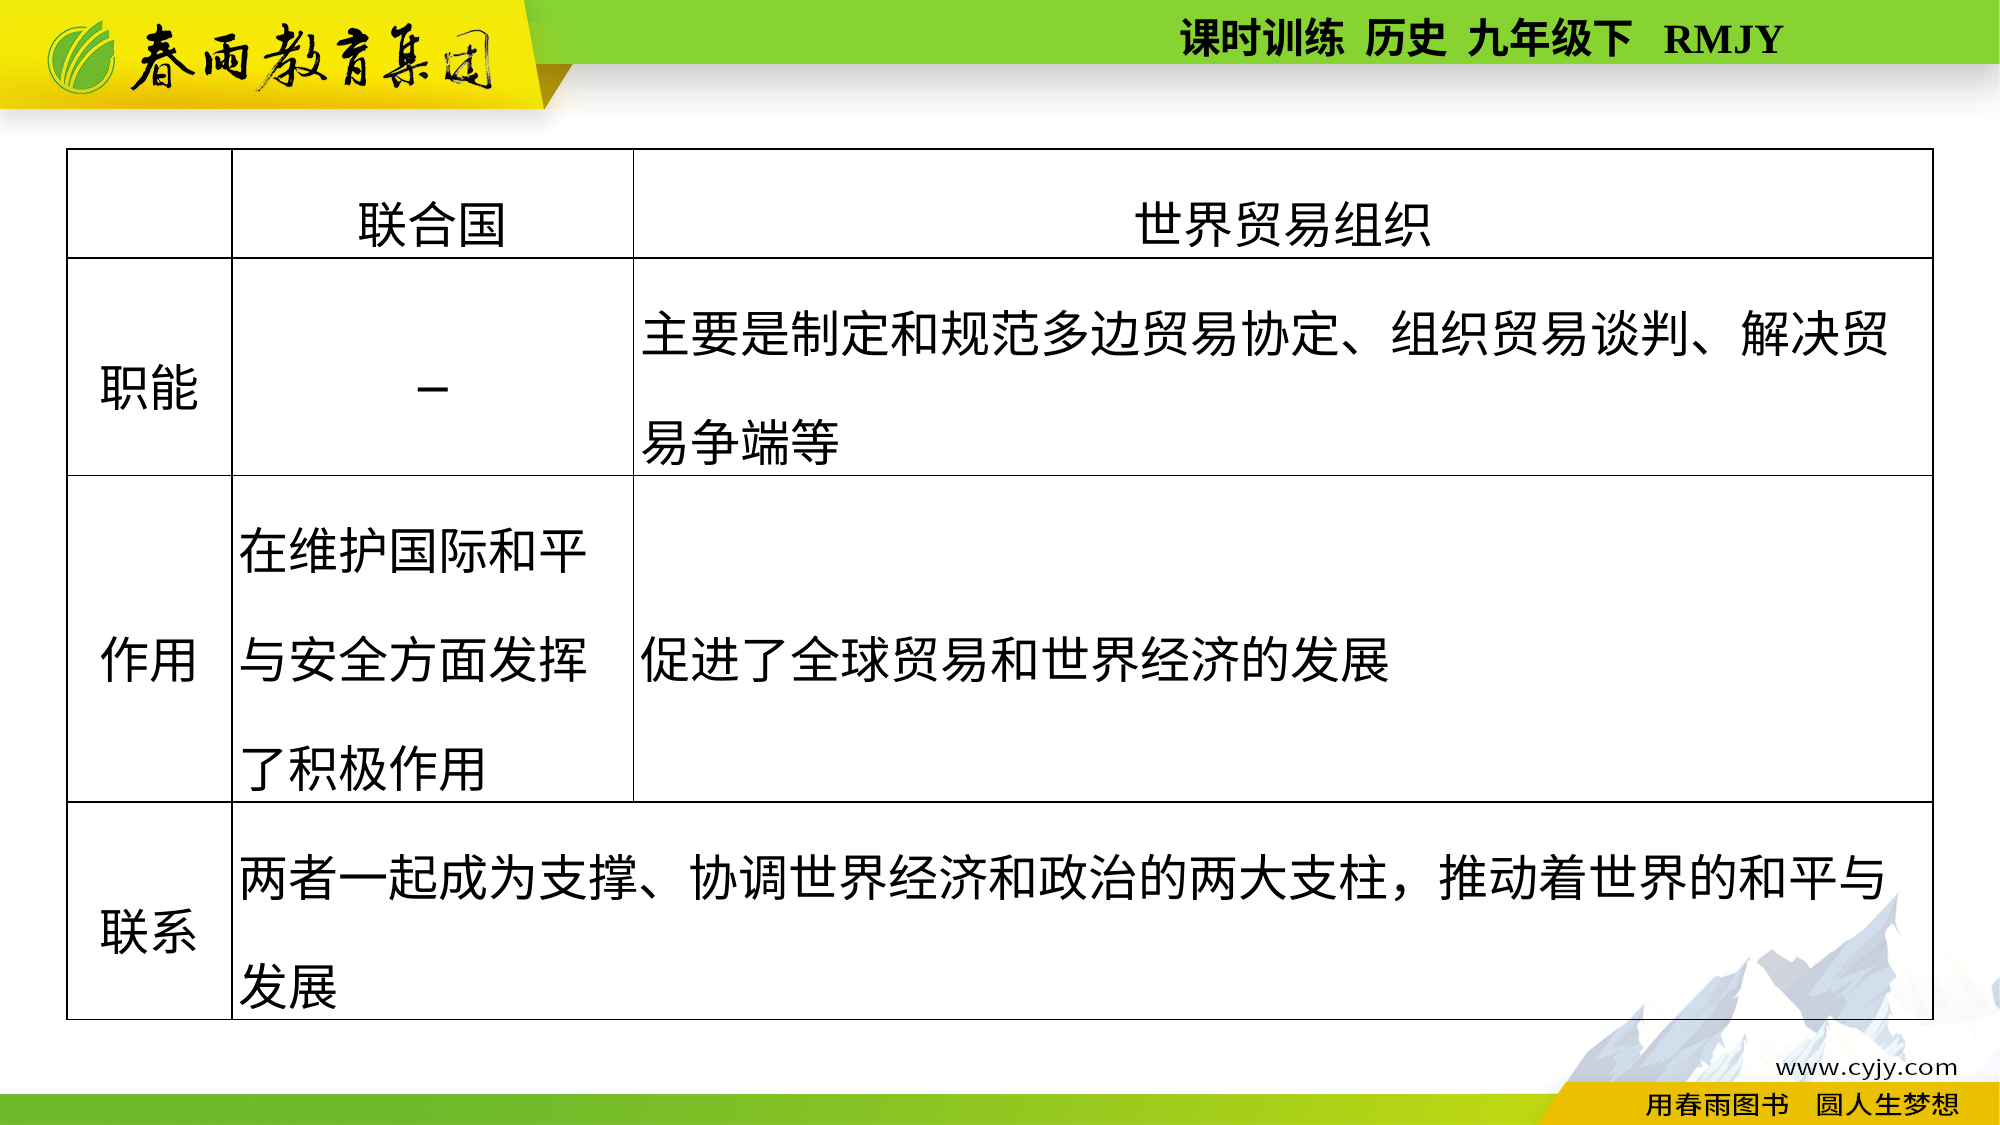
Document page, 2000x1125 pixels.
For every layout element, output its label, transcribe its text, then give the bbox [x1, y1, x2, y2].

table_cell 职能 [68, 259, 231, 475]
table_header 联合国 [233, 150, 633, 257]
table_cell — [233, 259, 633, 475]
table_header [68, 150, 231, 257]
table_cell 两者一起成为支撑、协调世界经济和政治的两大支柱，推动着世界的和平与发展 [233, 803, 1932, 1019]
table_header 世界贸易组织 [634, 150, 1932, 257]
table_cell 促进了全球贸易和世界经济的发展 [634, 476, 1932, 801]
table_cell 联系 [68, 803, 231, 1019]
table_cell 主要是制定和规范多边贸易协定、组织贸易谈判、解决贸易争端等 [634, 259, 1932, 475]
table_cell 作用 [68, 476, 231, 801]
table_cell 在维护国际和平与安全方面发挥了积极作用 [233, 476, 633, 801]
picture [0, 0, 2000, 1125]
